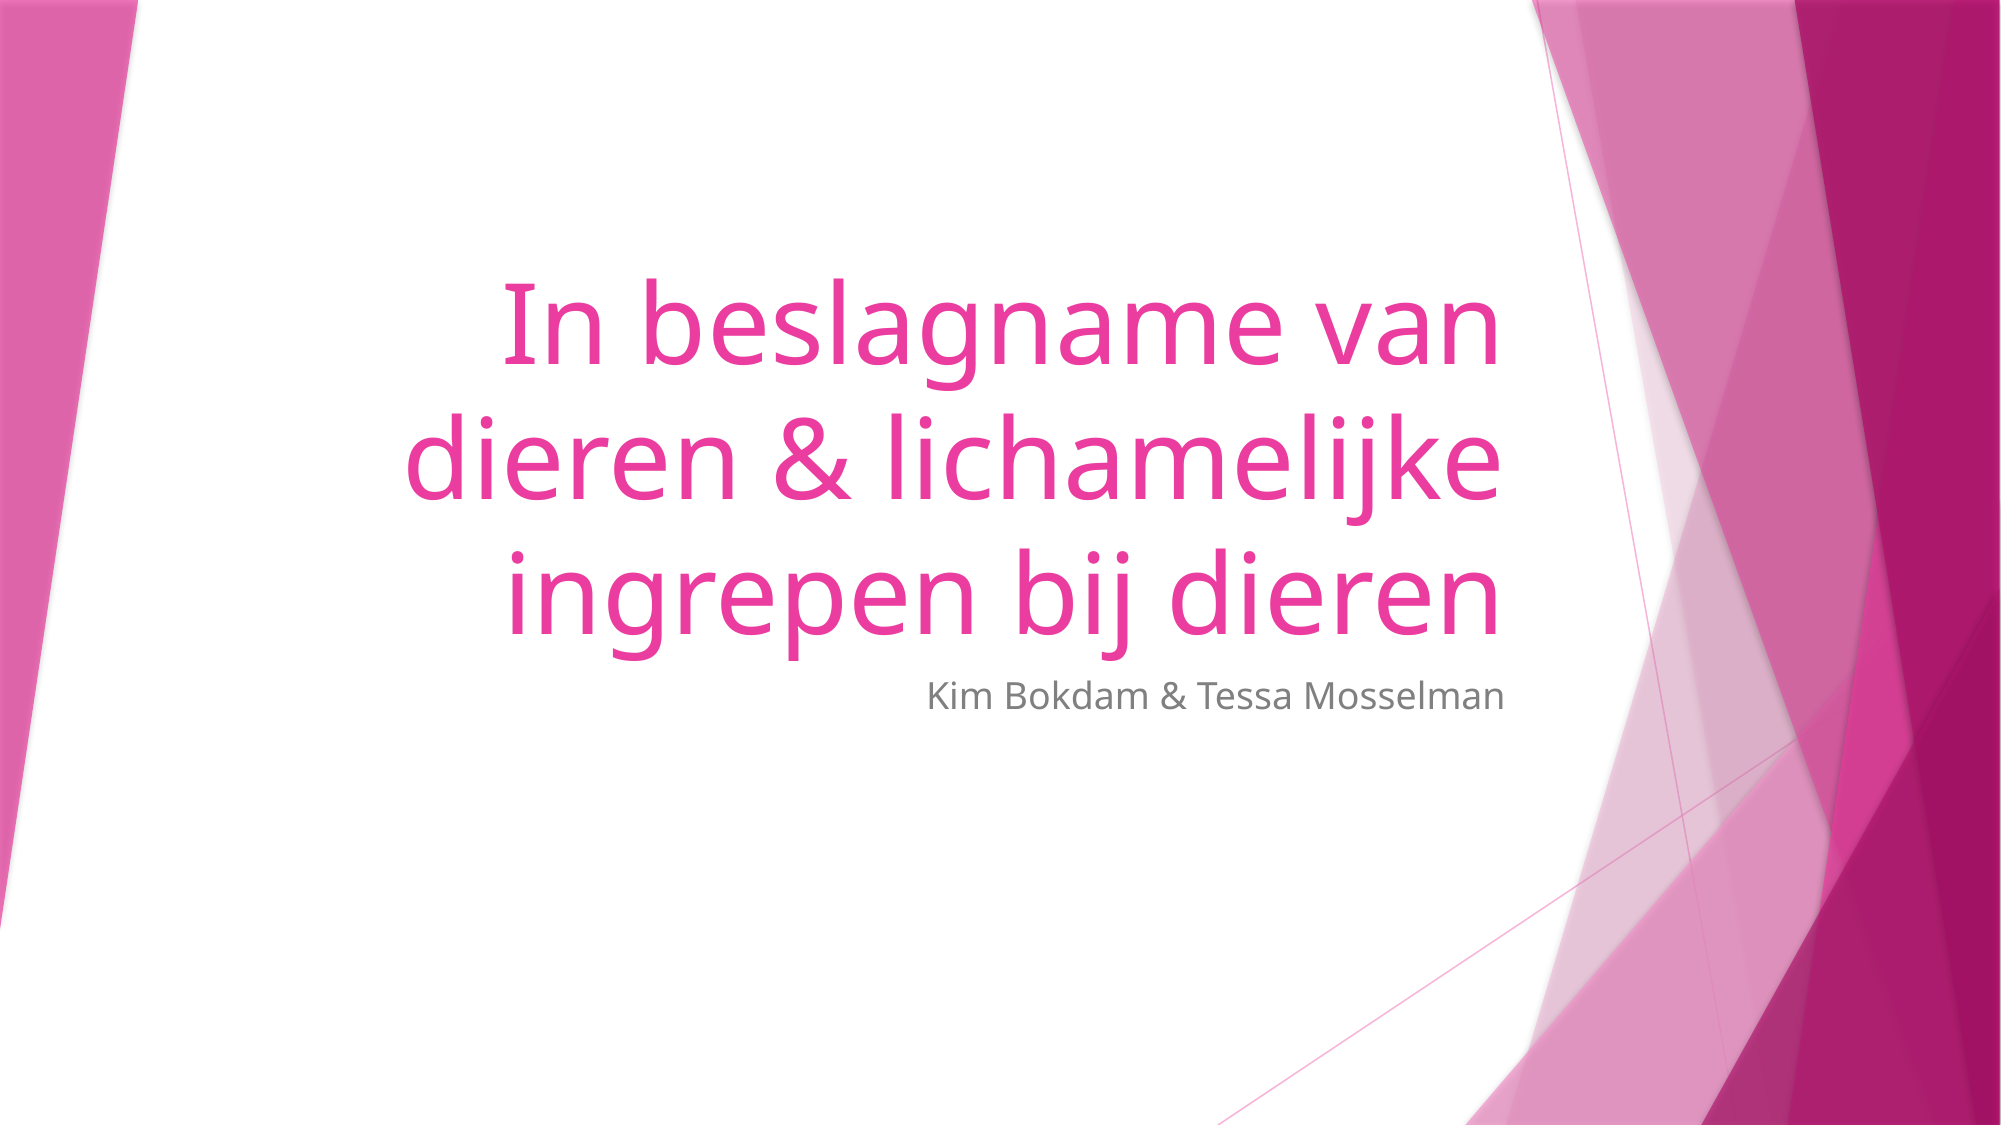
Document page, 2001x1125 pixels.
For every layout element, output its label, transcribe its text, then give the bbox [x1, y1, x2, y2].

title In beslagname van dieren & lichamelijke ingrepen bij dieren [247, 394, 1522, 664]
subtitle Kim Bokdam & Tessa Mosselman [247, 664, 1522, 845]
